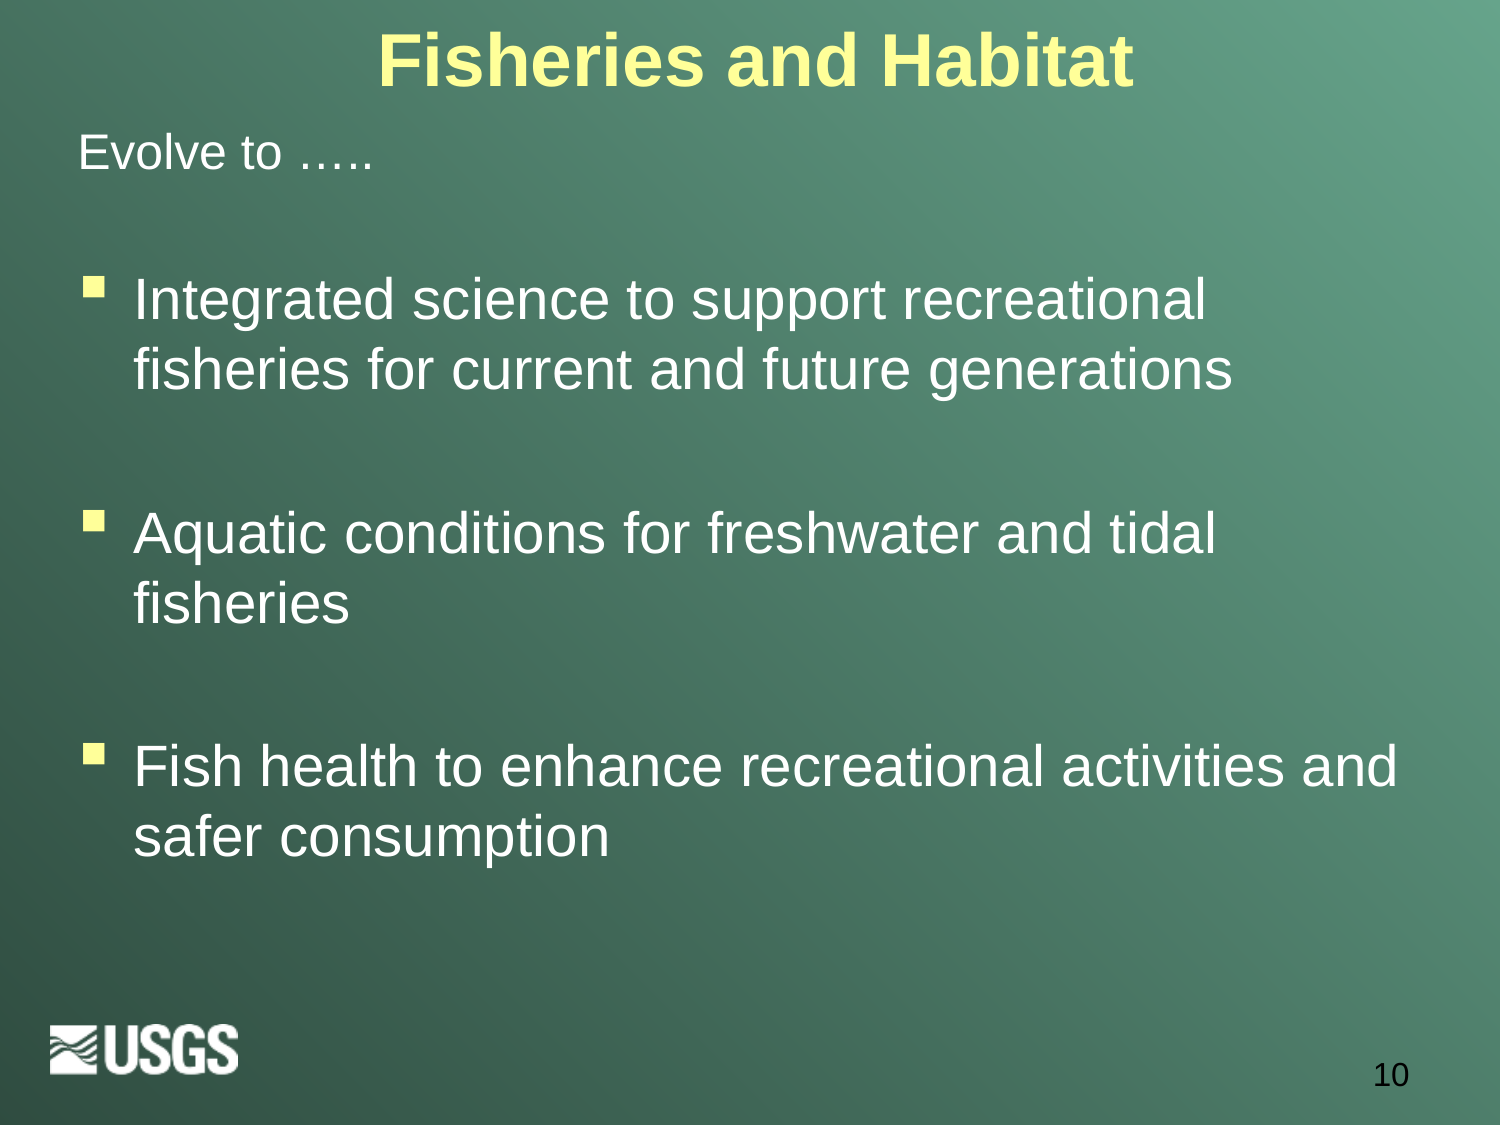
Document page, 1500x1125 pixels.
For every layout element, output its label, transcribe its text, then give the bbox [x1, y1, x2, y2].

title Fisheries and Habitat [62, 0, 1450, 112]
list Evolve to ….. Integrated science to support recreational fisheries for current and future generations Aquatic conditions for freshwater and tidal fisheries Fish health to enhance recreational activities and safer consumption [62, 112, 1450, 925]
slide_number 10 [1074, 1042, 1425, 1103]
